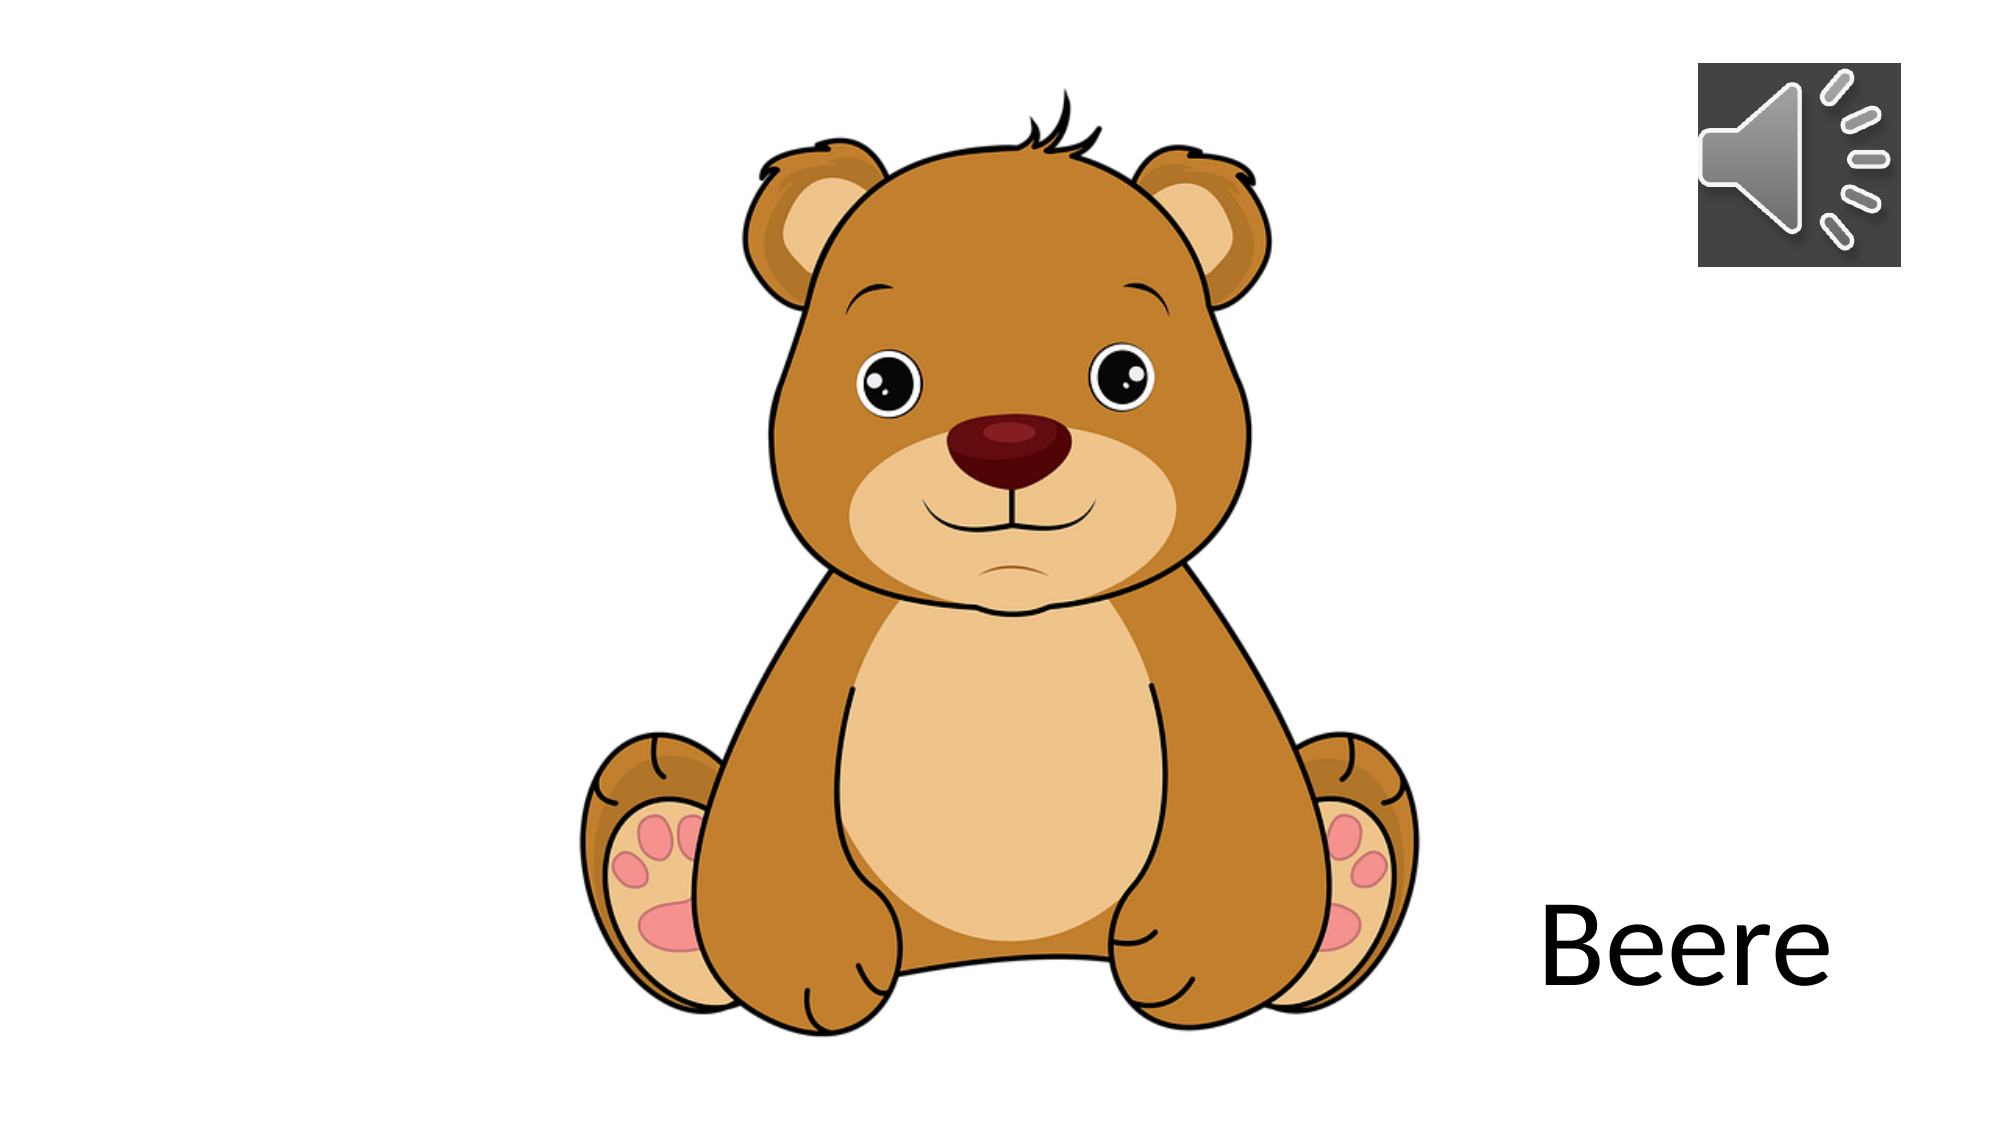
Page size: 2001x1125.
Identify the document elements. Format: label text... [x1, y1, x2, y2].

picture [1696, 62, 1902, 268]
picture [499, 62, 1500, 1063]
title Beere [1500, 628, 2000, 1021]
